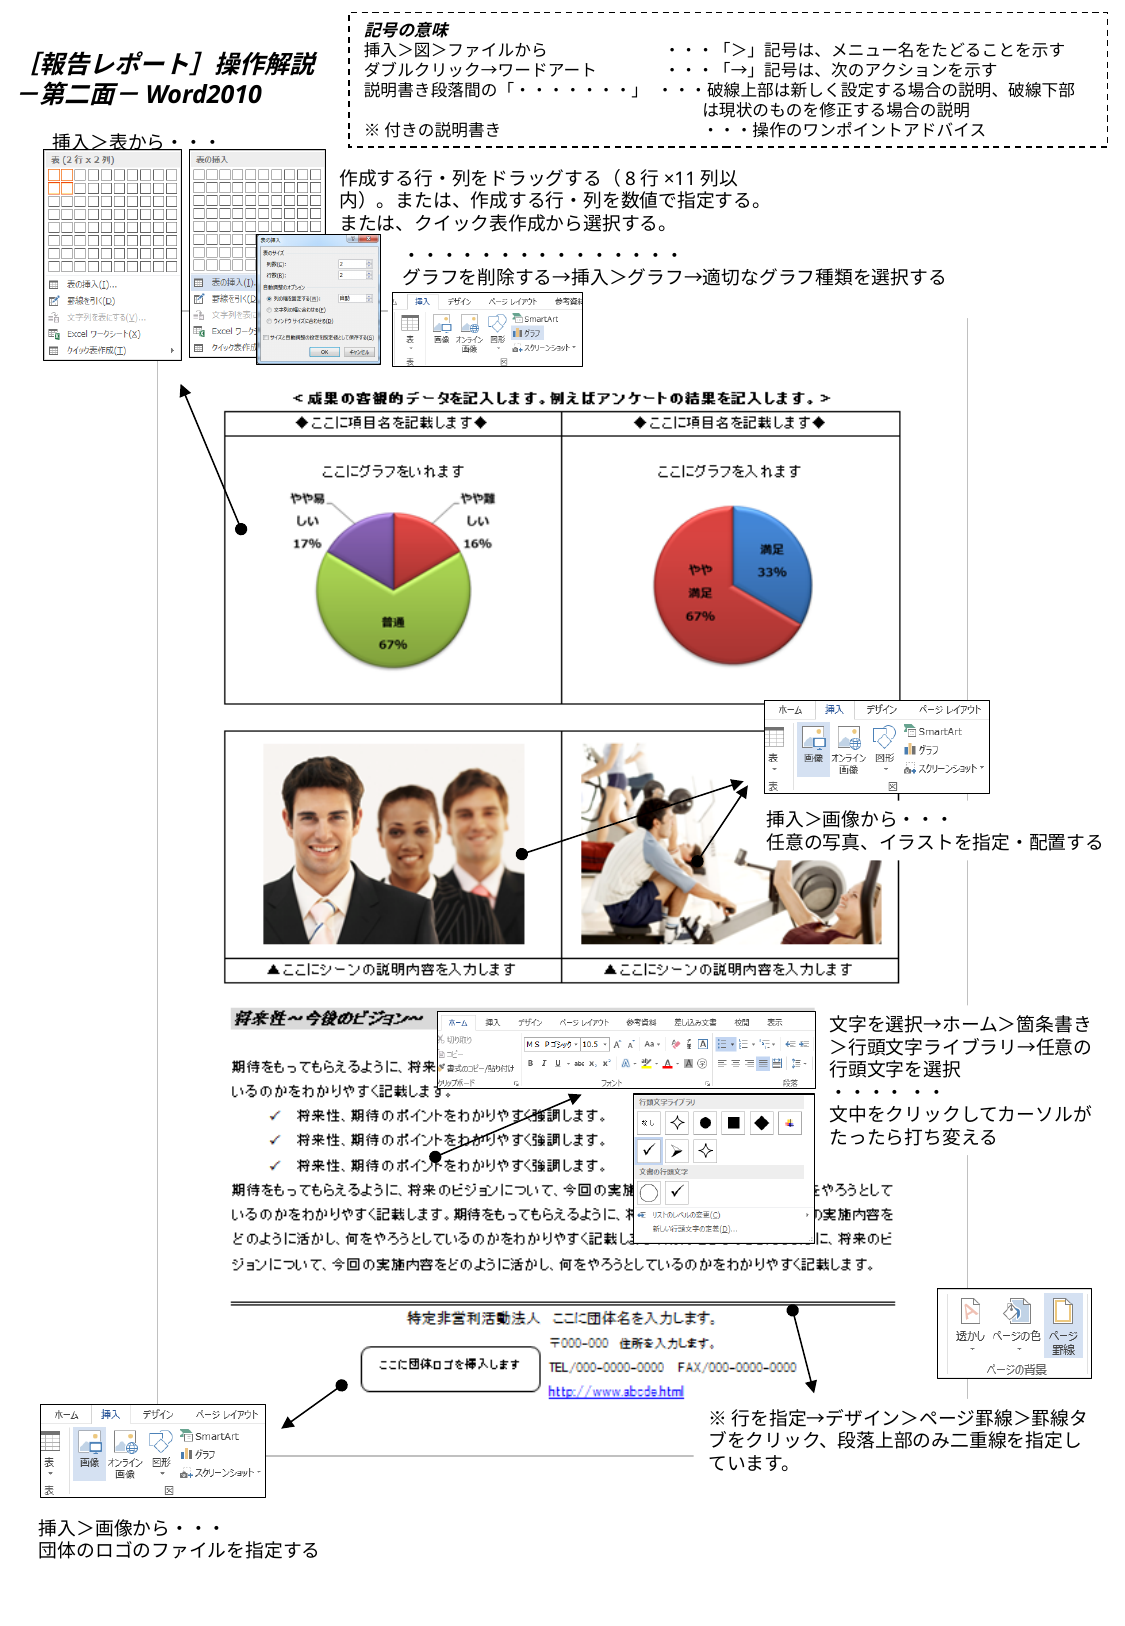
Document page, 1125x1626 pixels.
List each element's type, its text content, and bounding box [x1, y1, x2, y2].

text_box 記号の意味 挿入＞図＞ファイルから ・・・「＞」記号は、メニュー名をたどることを示す ダブルクリック→ワードアート ・・・「→」記号は、次のアクションを示す 説明書き段落間の「・・・・・・・」 ・・・破線上部は新しく設定する場合の説明、破線下部 は現状のものを修正する場合の説明 ※付きの説明書き ・・・操作のワンポイントアドバイス [348, 12, 1108, 147]
text_box ・・・・・・・・・・・・・・・ グラフを削除する→挿入＞グラフ→適切なグラフ種類を選択する [387, 235, 1094, 319]
text_box ［報告レポート］操作解説 －第二面－Word2010 [0, 41, 335, 116]
text_box ※行を指定→デザイン＞ページ罫線＞罫線タブをクリック、段落上部のみ二重線を指定しています。 [693, 1398, 1106, 1482]
picture [41, 150, 1091, 1498]
text_box 文字を選択→ホーム＞箇条書き＞行頭文字ライブラリ→任意の行頭文字を選択 ・・・・ ・・ 文中をクリックしてカーソルがたったら打ち変える [972, 1005, 1108, 1156]
text_box 挿入＞画像から・・・ 団体のロゴのファイルを指定する [24, 1508, 398, 1569]
text_box 挿入＞表から・・・ [38, 123, 325, 155]
text_box 挿入＞画像から・・・ 任意の写真、イラストを指定・配置する [972, 800, 1125, 861]
text_box 作成する行・列をドラッグする（8行×11列以内）。または、作成する行・列を数値で指定する。 または、クイック表作成から選択する。 [331, 158, 793, 242]
